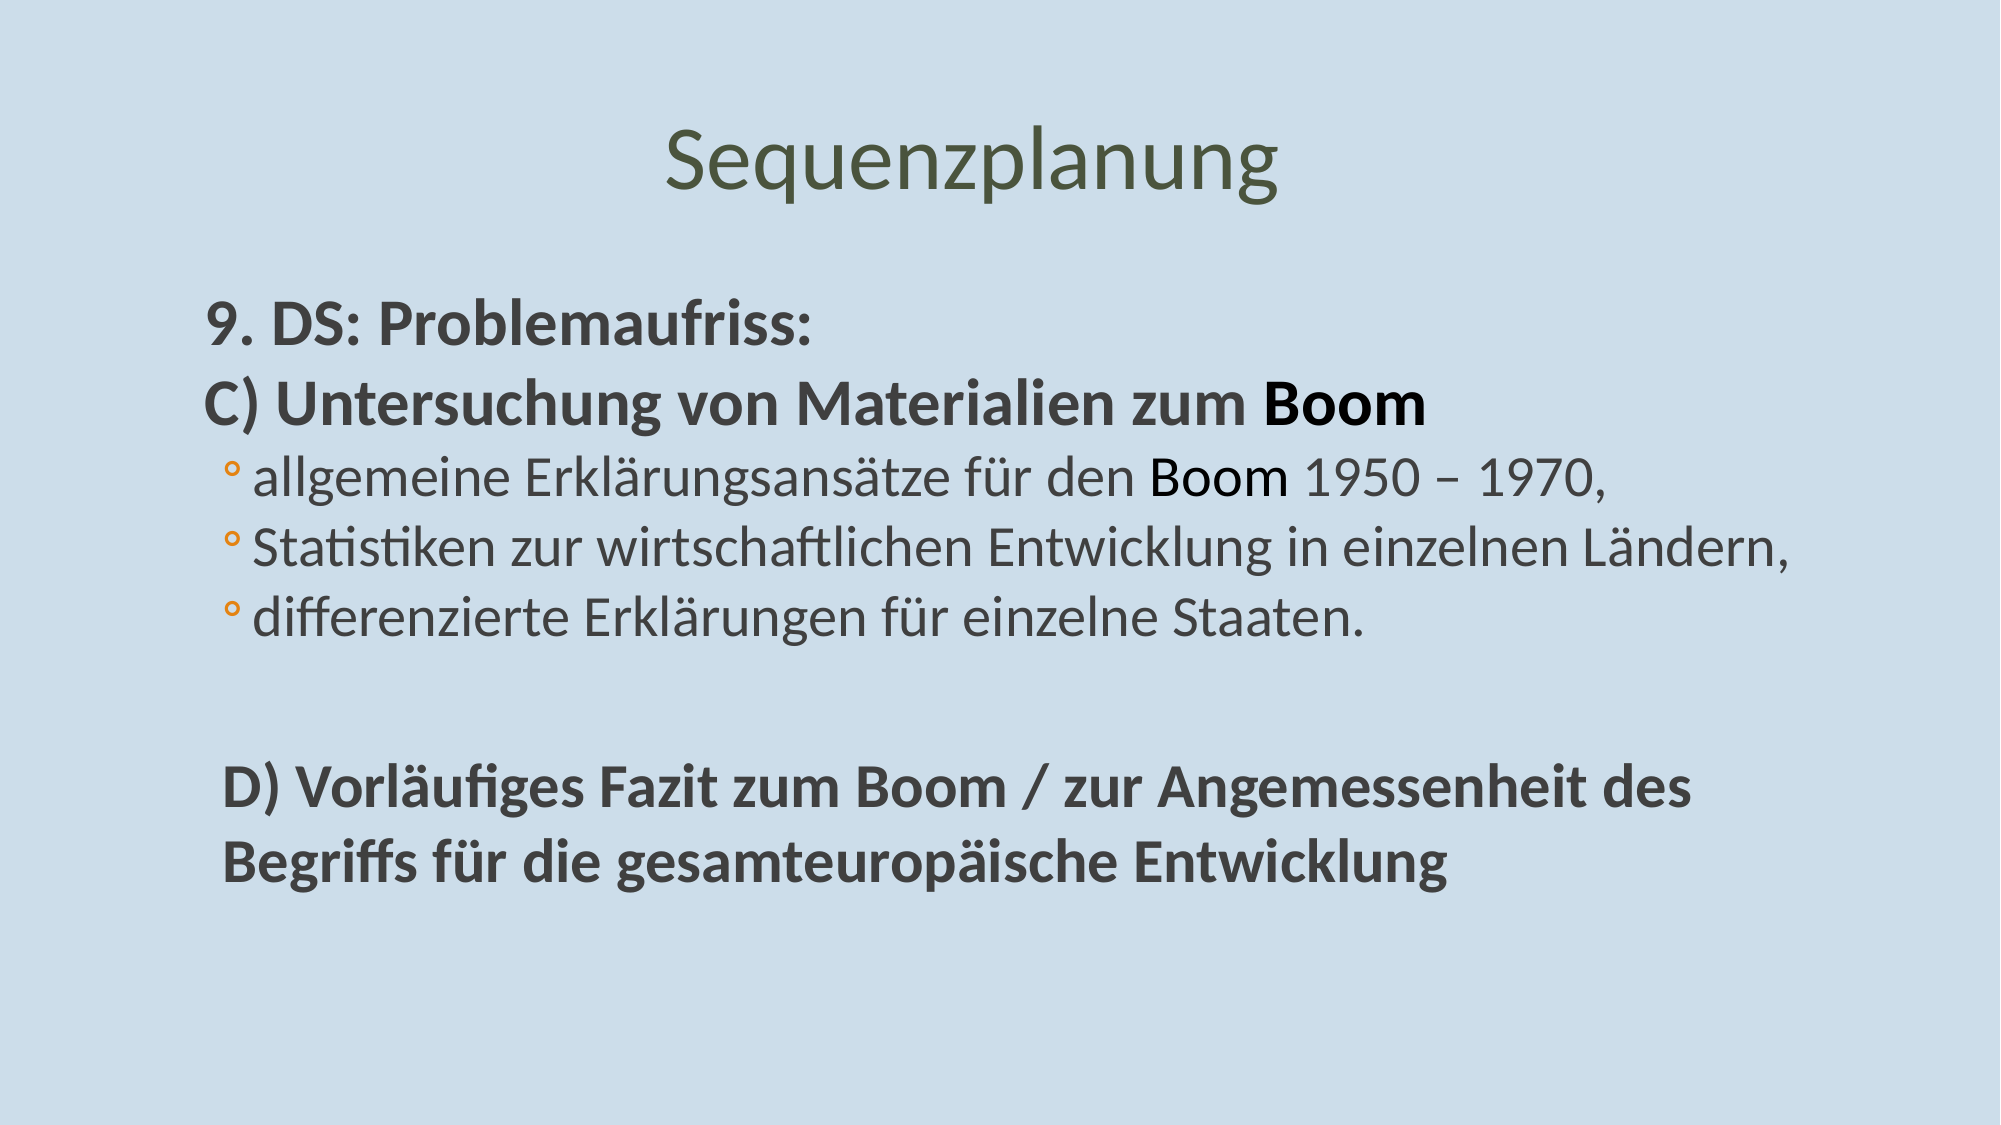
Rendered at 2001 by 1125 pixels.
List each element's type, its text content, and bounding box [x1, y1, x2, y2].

text_box Sequenzplanung [137, 102, 1788, 222]
list 9. DS: Problemaufriss: C) Untersuchung von Materialien zum Boom allgemeine Erklärungsansätze für den Boom 1950 – 1970, Statistiken zur wirtschaftlichen Entwicklung in einzelnen Ländern, differenzierte Erklärungen für einzelne Staaten. D) Vorläufiges Fazit zum Boom / zur Angemessenheit des Begriffs für die gesamteuropäische Entwicklung [189, 270, 1840, 1039]
